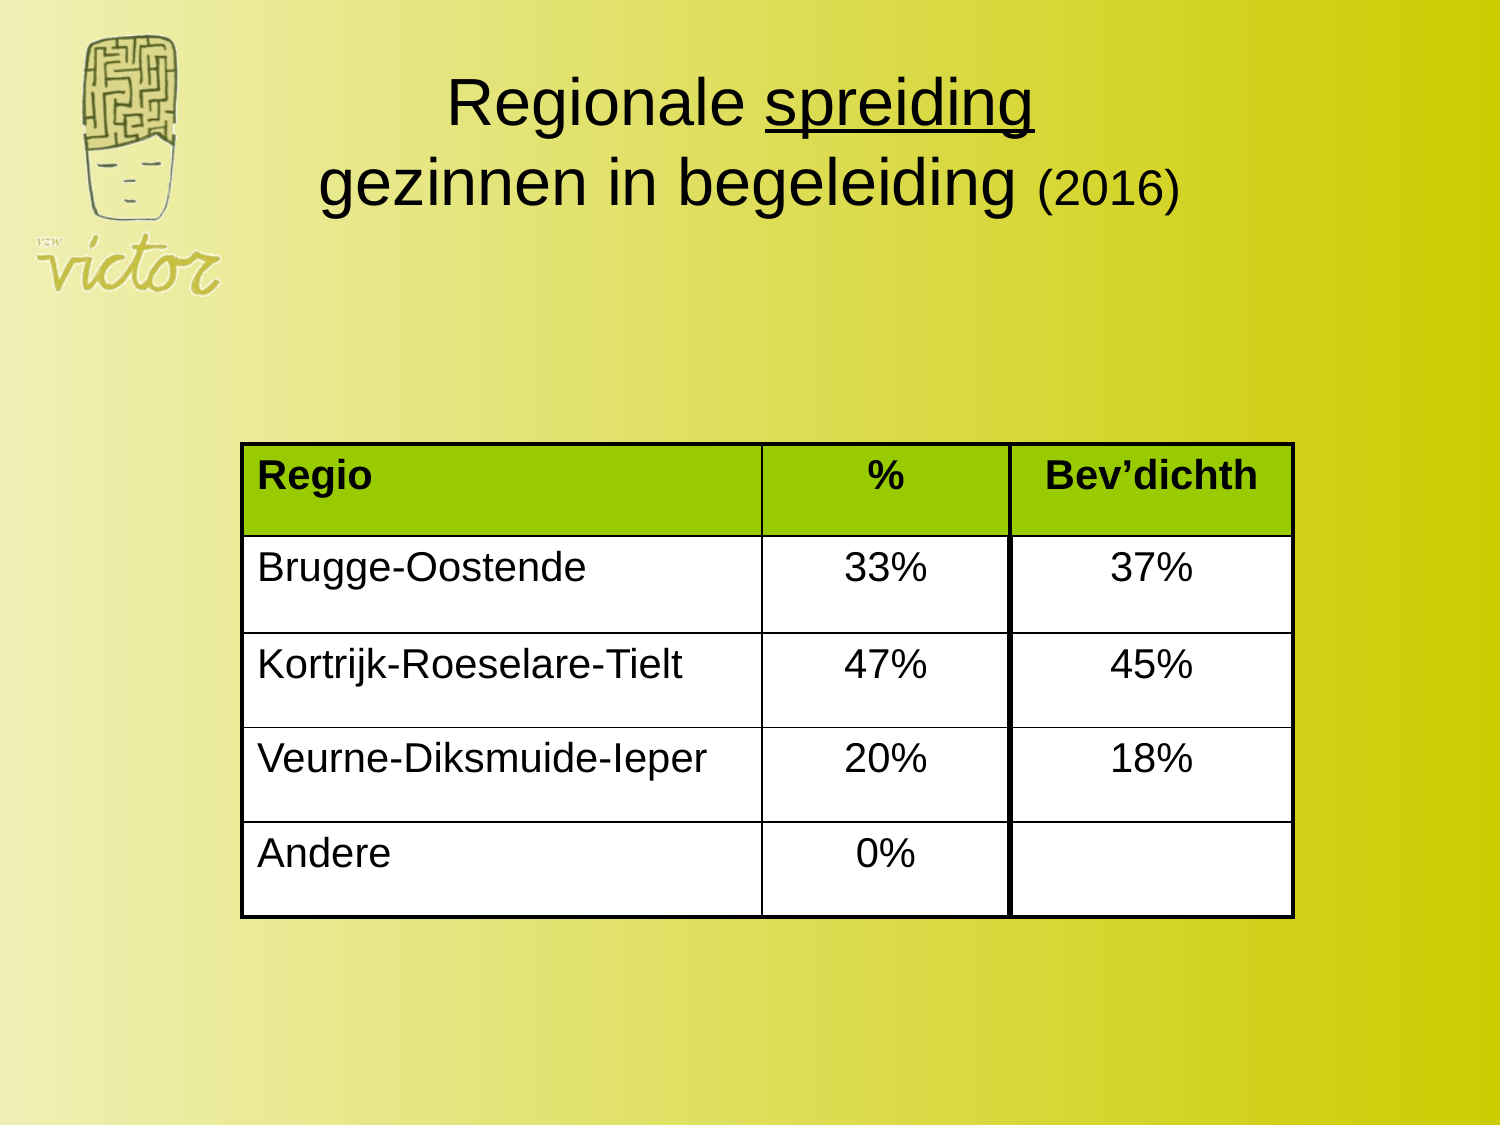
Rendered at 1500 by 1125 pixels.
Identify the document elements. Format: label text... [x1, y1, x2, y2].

table_header % [763, 446, 1008, 535]
table_cell 0% [763, 823, 1007, 915]
table_header Regio [244, 446, 761, 535]
table_cell 45% [1013, 634, 1291, 727]
table_cell Brugge-Oostende [244, 537, 761, 632]
table_header Bev’dichth [1012, 446, 1291, 535]
table_cell Kortrijk-Roeselare-Tielt [244, 634, 761, 727]
table_cell 33% [763, 537, 1007, 632]
table_cell Veurne-Diksmuide-Ieper [244, 728, 761, 821]
table_cell 37% [1013, 537, 1291, 632]
table_cell Andere [244, 823, 761, 915]
picture [29, 30, 234, 303]
table_cell 20% [763, 728, 1007, 821]
table_cell 18% [1013, 728, 1291, 821]
title Regionale spreiding gezinnen in begeleiding (2016) [74, 44, 1426, 233]
table_cell 47% [763, 634, 1007, 727]
table_cell [1013, 823, 1291, 915]
